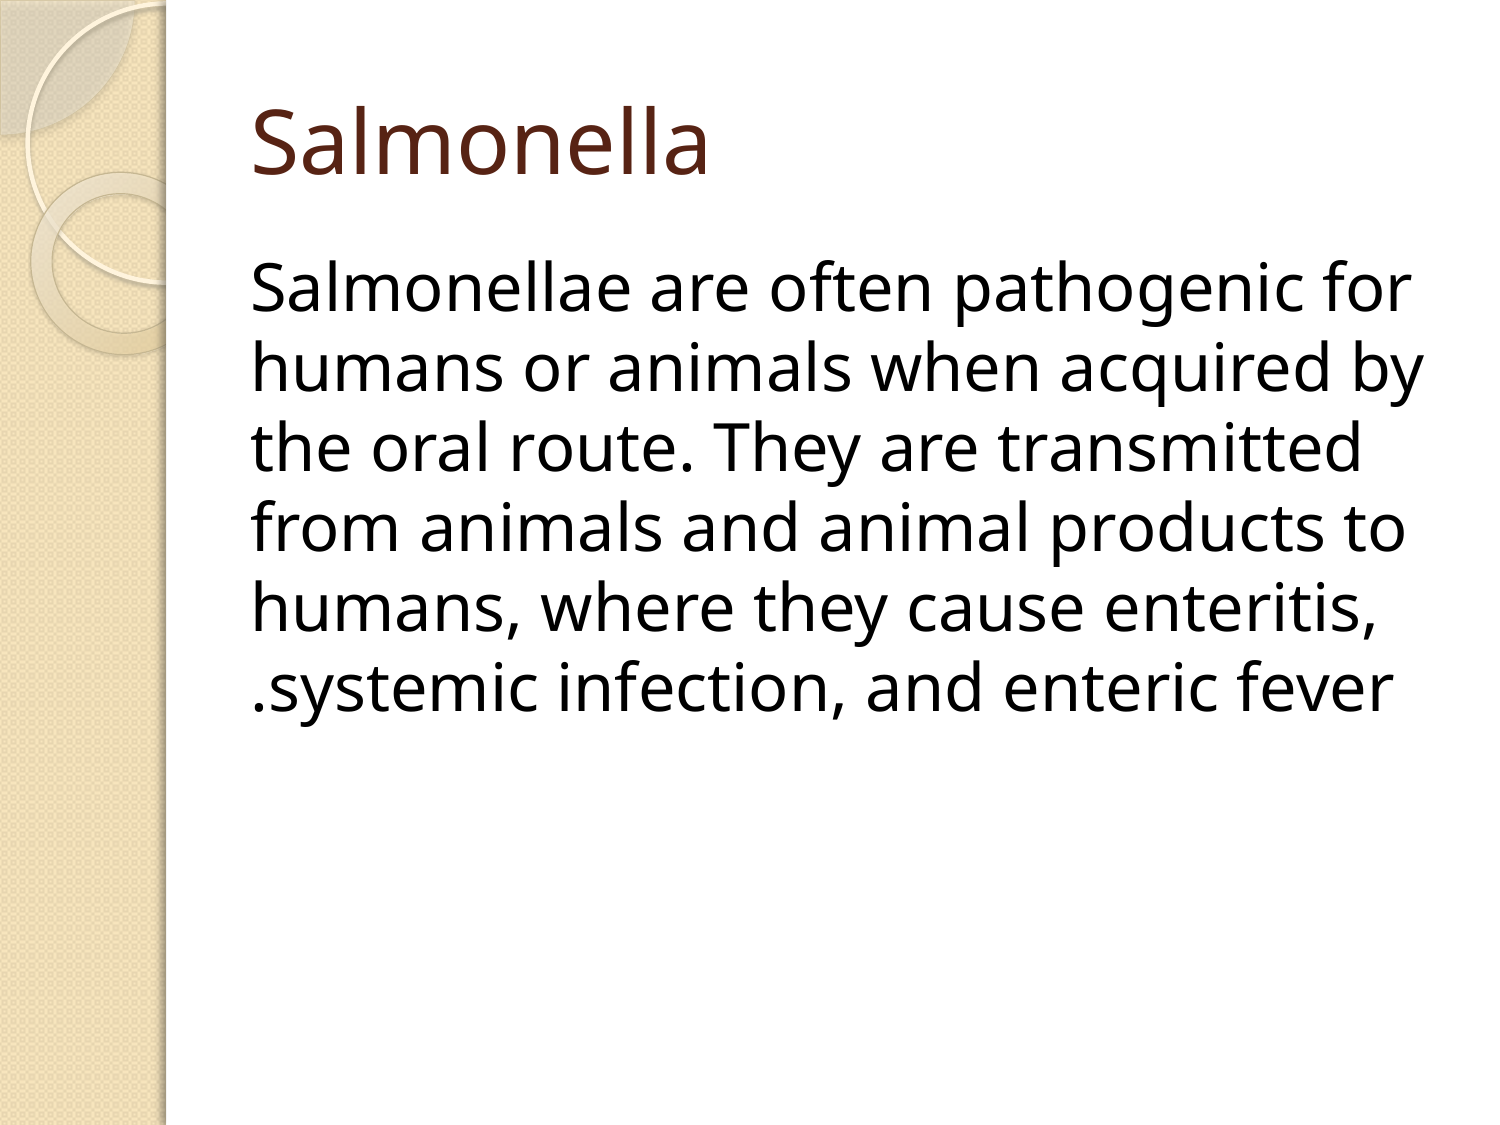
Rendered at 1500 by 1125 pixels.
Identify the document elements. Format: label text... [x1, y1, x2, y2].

list Salmonellae are often pathogenic for humans or animals when acquired by the oral route. They are transmitted from animals and animal products to humans, where they cause enteritis, systemic infection, and enteric fever. [235, 237, 1466, 1025]
title Salmonella [235, 45, 1466, 233]
